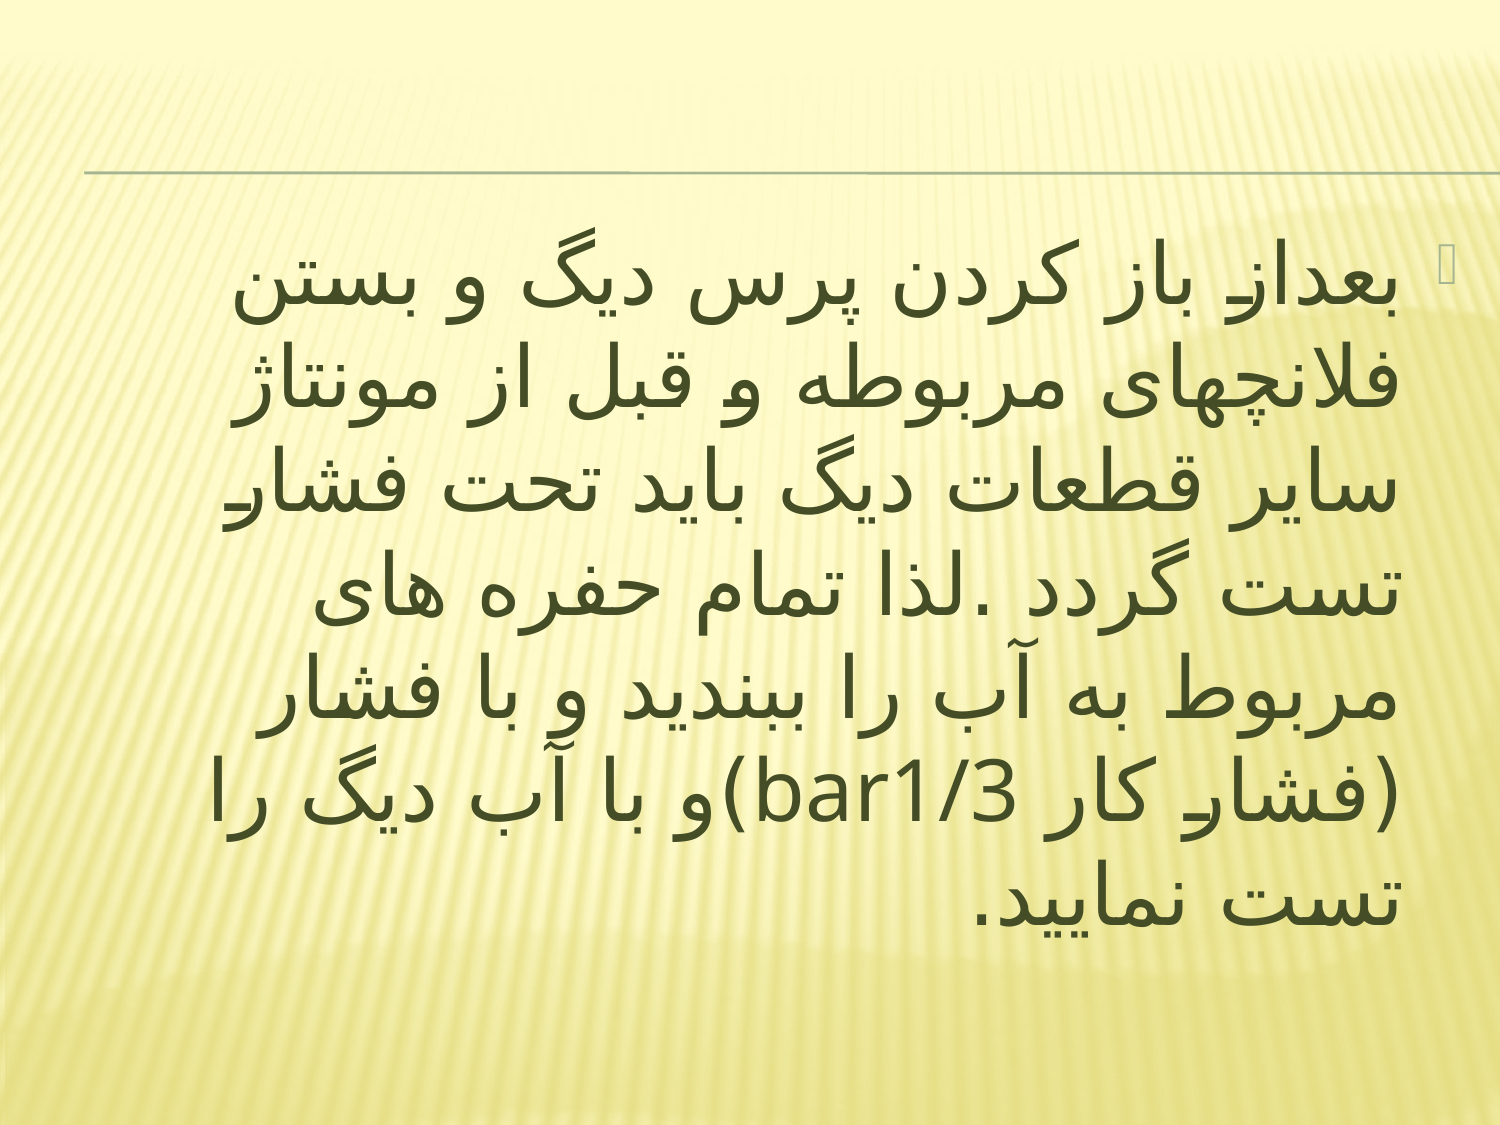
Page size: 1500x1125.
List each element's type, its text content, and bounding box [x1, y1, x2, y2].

list بعداز باز کردن پرس دیگ و بستن فلانچهای مربوطه و قبل از مونتاژ سایر قطعات دیگ باید تحت فشار تست گردد .لذا تمام حفره های مربوط به آب را ببندید و با فشار (فشار کار bar1/3)و با آب دیگ را تست نمایید. [46, 210, 1472, 954]
